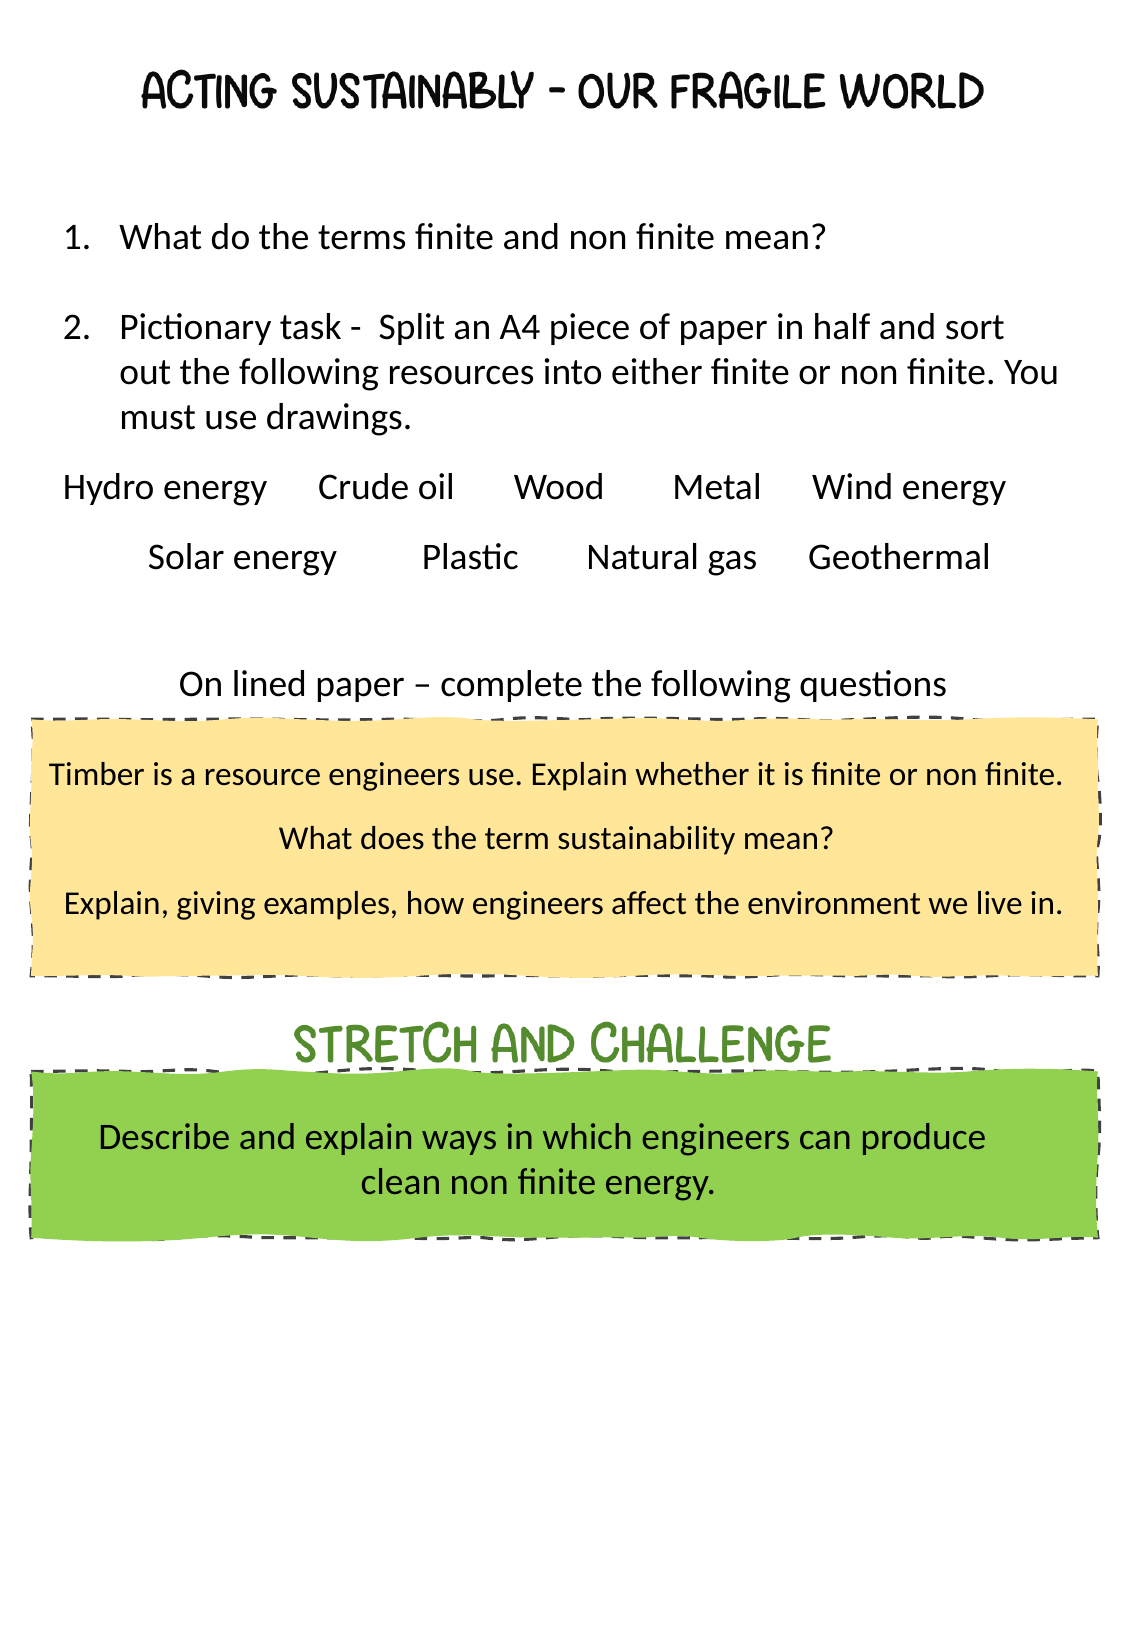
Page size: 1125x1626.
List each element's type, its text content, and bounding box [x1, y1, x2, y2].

text_box Describe and explain ways in which engineers can produce clean non finite energy. [58, 1104, 1027, 1210]
text_box On lined paper – complete the following questions [164, 651, 1063, 712]
text_box Timber is a resource engineers use. Explain whether it is finite or non finite. What does the term sustainability mean? Explain, giving examples, how engineers affect the environment we live in. [0, 719, 1125, 1019]
text_box What do the terms finite and non finite mean? Pictionary task - Split an A4 piece of paper in half and sort out the following resources into either finite or non finite. You must use drawings. Hydro energy Crude oil Wood Metal Wind energy Solar energy Plastic Natural gas Geothermal [48, 204, 1077, 675]
picture [141, 69, 984, 109]
picture [294, 1021, 830, 1063]
text_box [29, 1067, 1101, 1242]
